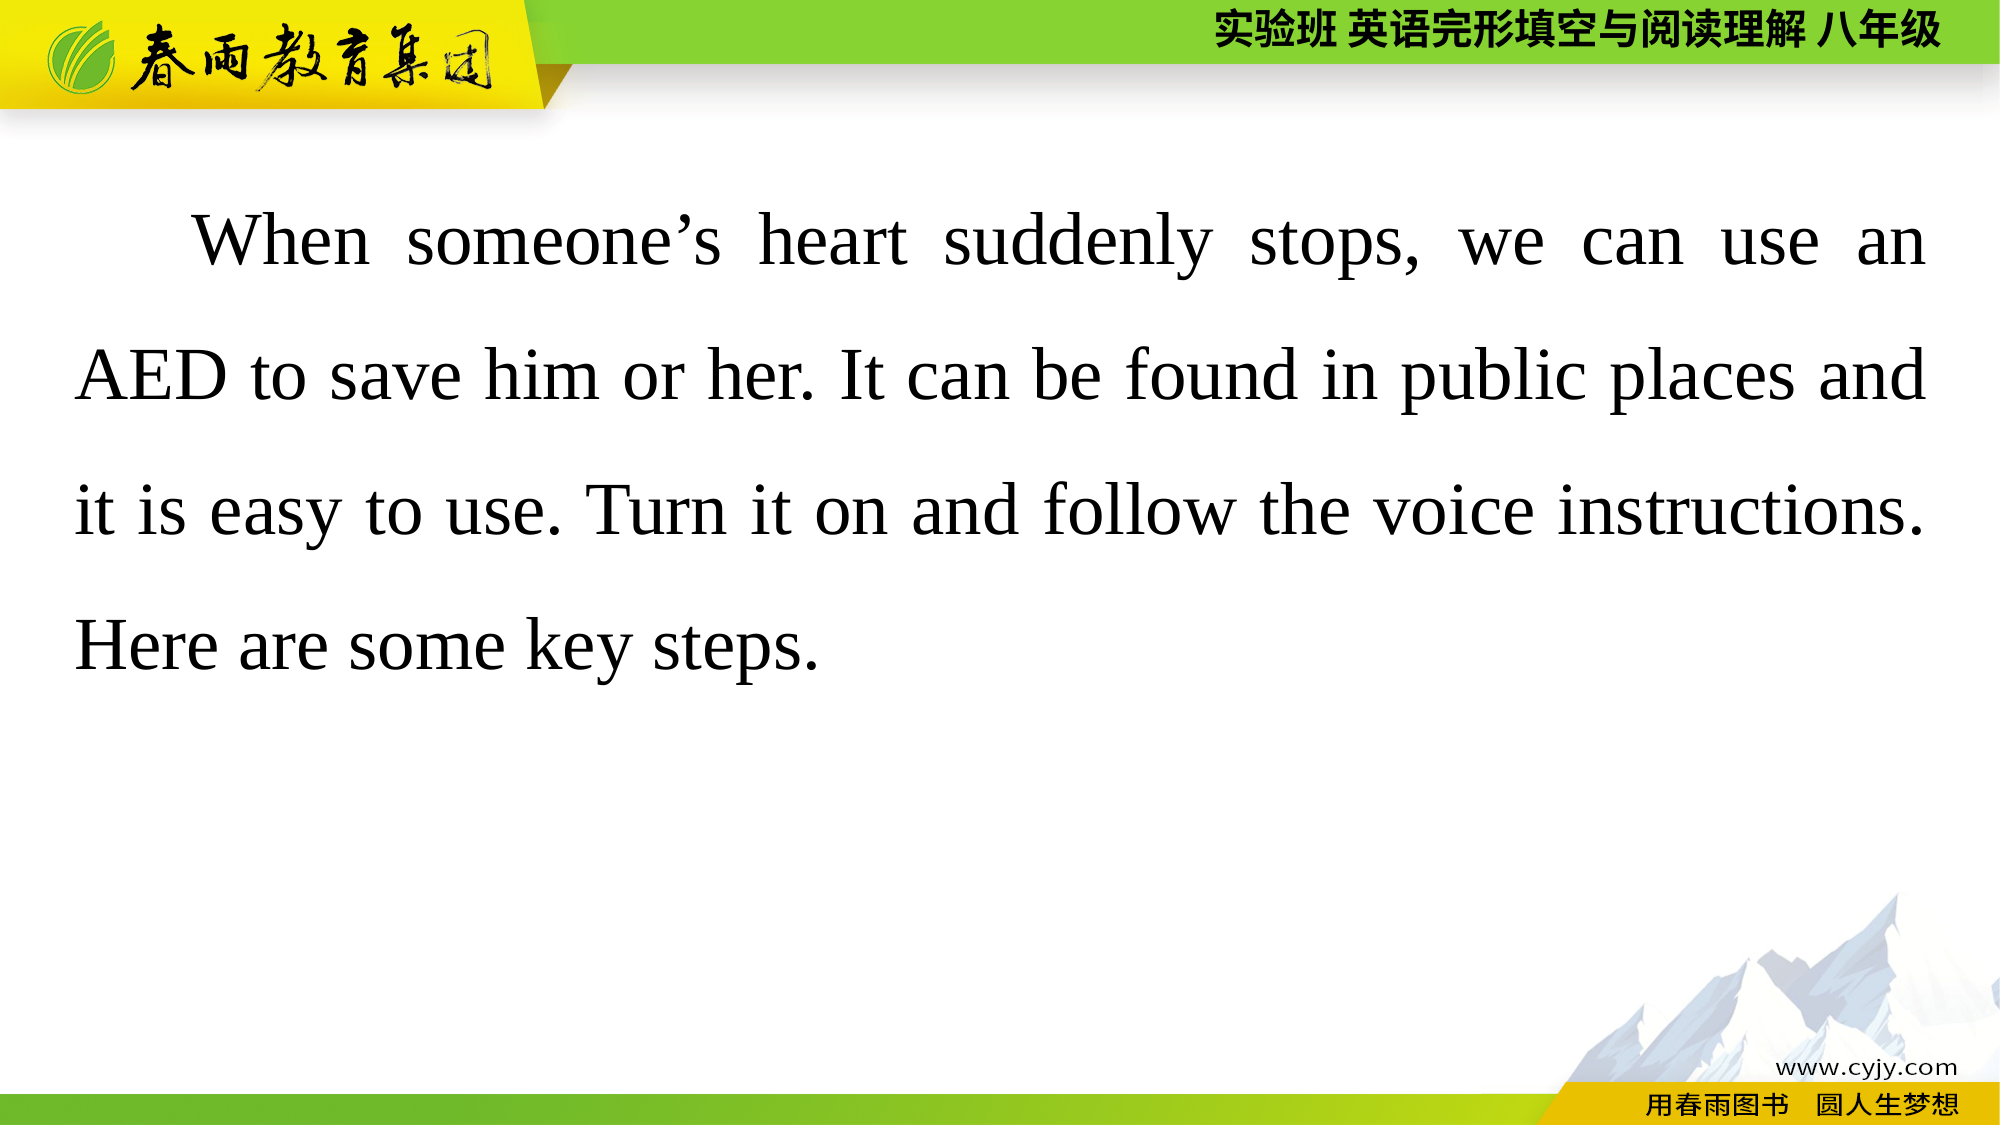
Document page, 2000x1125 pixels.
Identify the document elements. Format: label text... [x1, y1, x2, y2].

list When someone’s heart suddenly stops, we can use an AED to save him or her. It can be found in public places and it is easy to use. Turn it on and follow the voice instructions. Here are some key steps. [59, 137, 1944, 698]
picture [0, 0, 2000, 1125]
